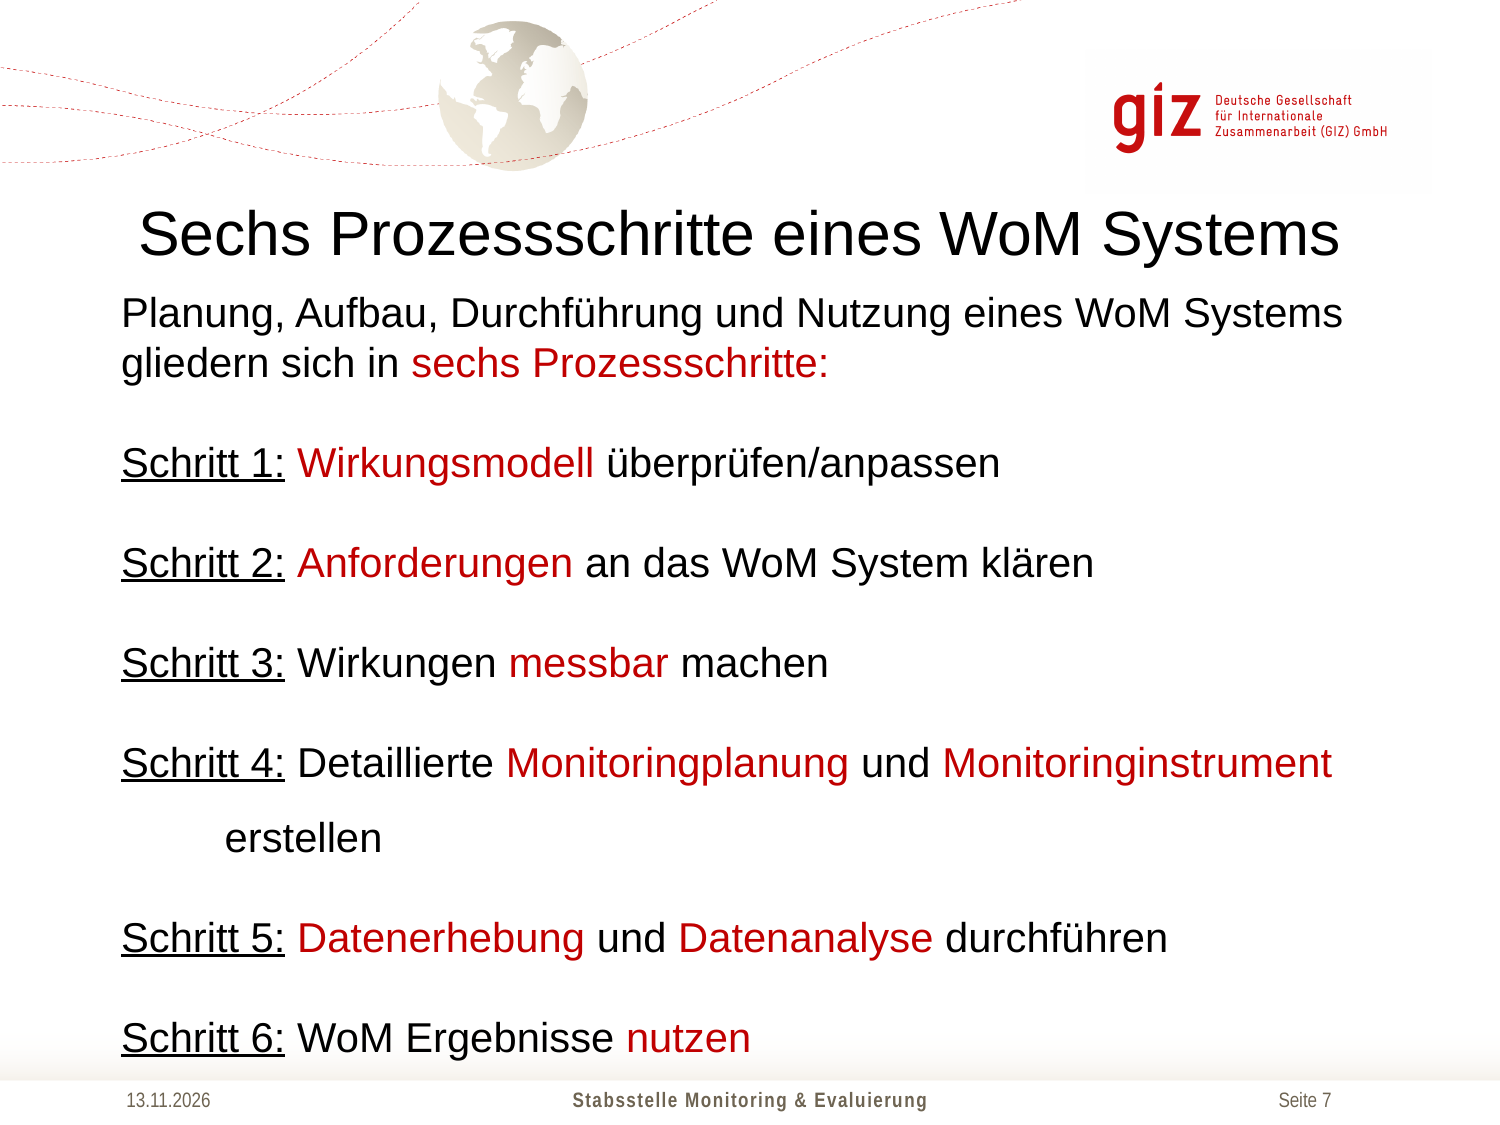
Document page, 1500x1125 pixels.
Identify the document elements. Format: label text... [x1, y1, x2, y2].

picture [0, 959, 1500, 1081]
title Sechs Prozessschritte eines WoM Systems [101, 185, 1379, 287]
list Planung, Aufbau, Durchführung und Nutzung eines WoM Systems gliedern sich in sechs Prozessschritte: Schritt 1: Wirkungsmodell überprüfen/anpassen Schritt 2: Anforderungen an das WoM System klären Schritt 3: Wirkungen messbar machen Schritt 4: Detaillierte Monitoringplanung und Monitoringinstrument erstellen Schritt 5: Datenerhebung und Datenanalyse durchführen Schritt 6: WoM Ergebnisse nutzen [105, 277, 1389, 1028]
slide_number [111, 1079, 325, 1121]
picture [0, 0, 1500, 194]
footer Stabsstelle Monitoring & Evaluierung [469, 1079, 1031, 1121]
